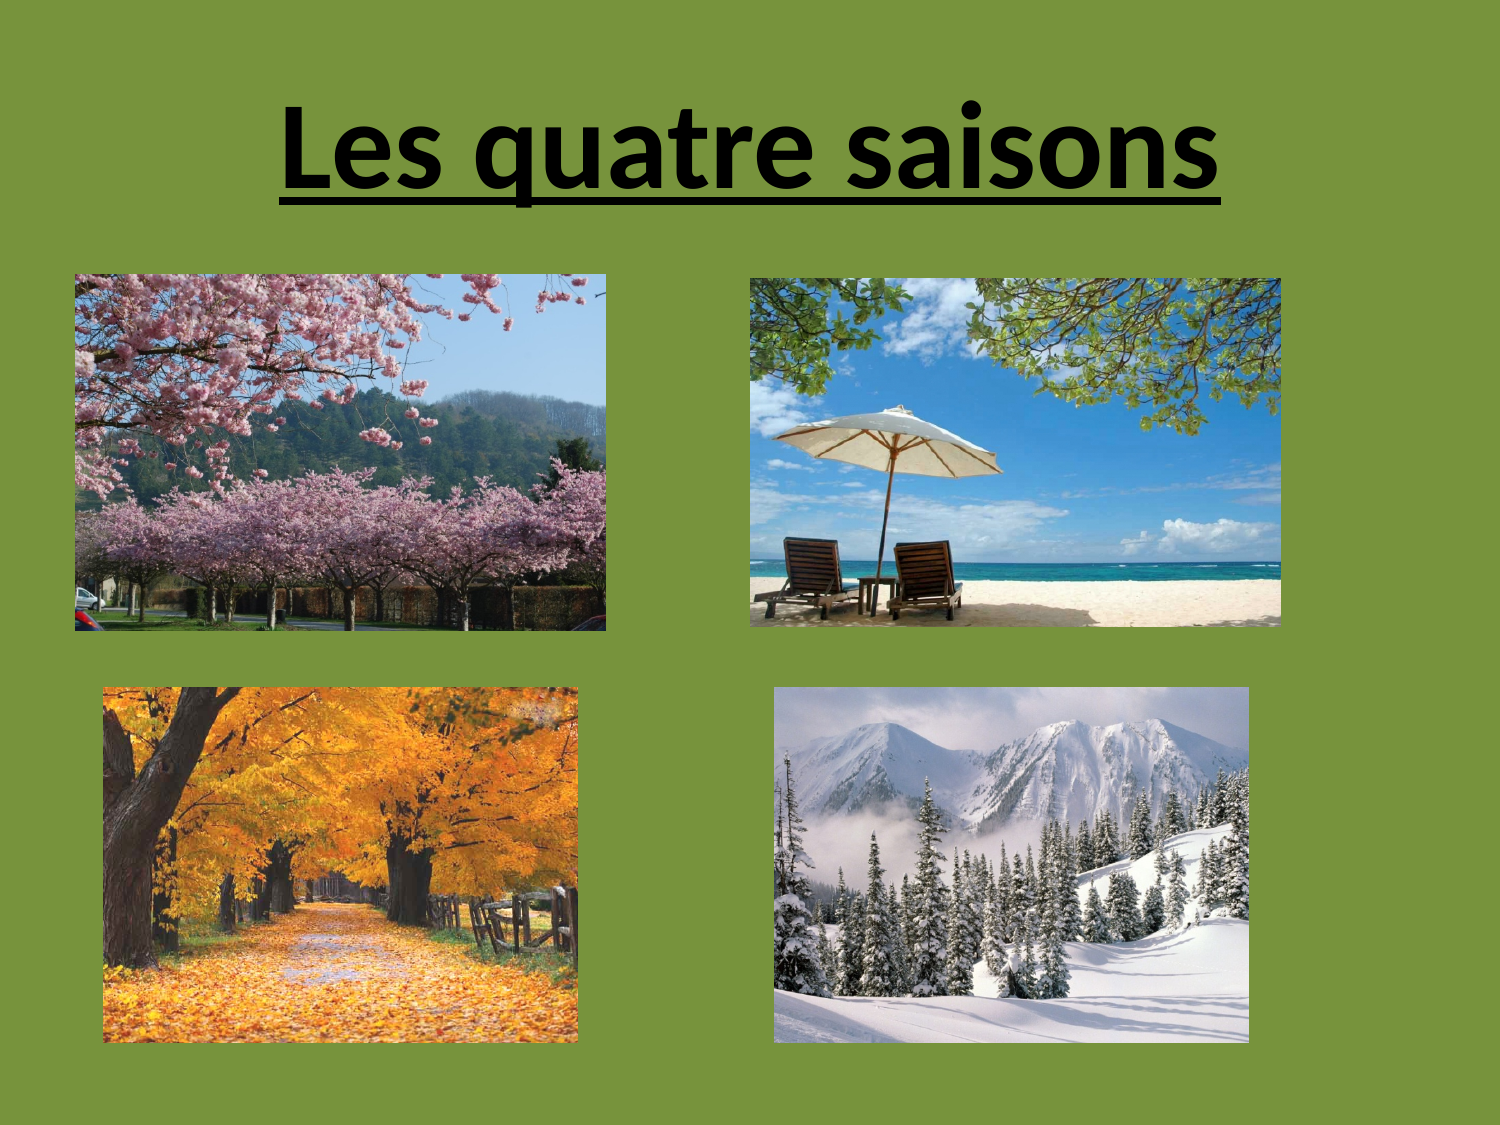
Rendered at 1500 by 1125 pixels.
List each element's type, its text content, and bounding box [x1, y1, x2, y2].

picture [749, 278, 1282, 627]
picture [103, 687, 578, 1043]
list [74, 274, 607, 631]
title Les quatre saisons [75, 45, 1425, 233]
picture [774, 687, 1249, 1043]
